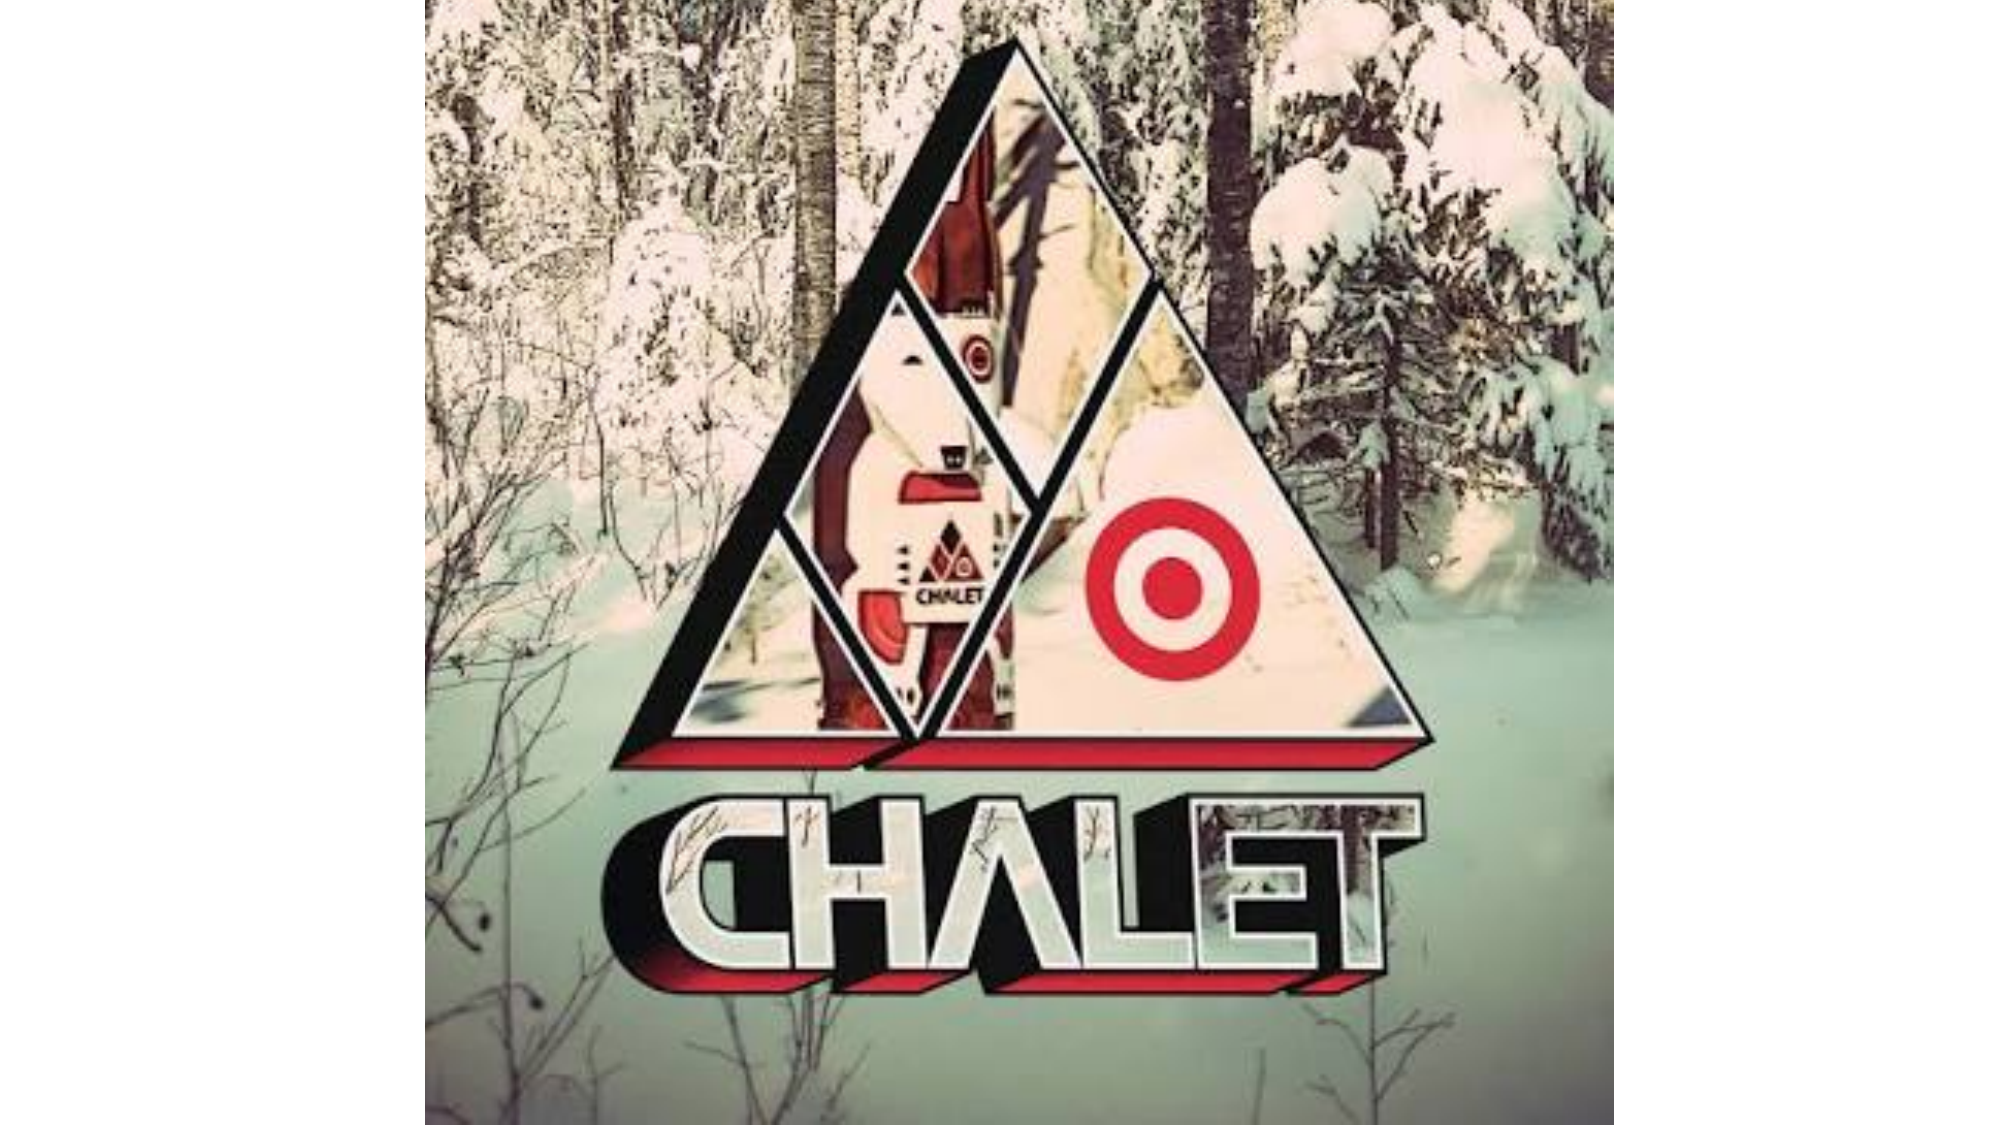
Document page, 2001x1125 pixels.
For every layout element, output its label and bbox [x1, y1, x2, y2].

picture [425, 0, 1614, 1125]
